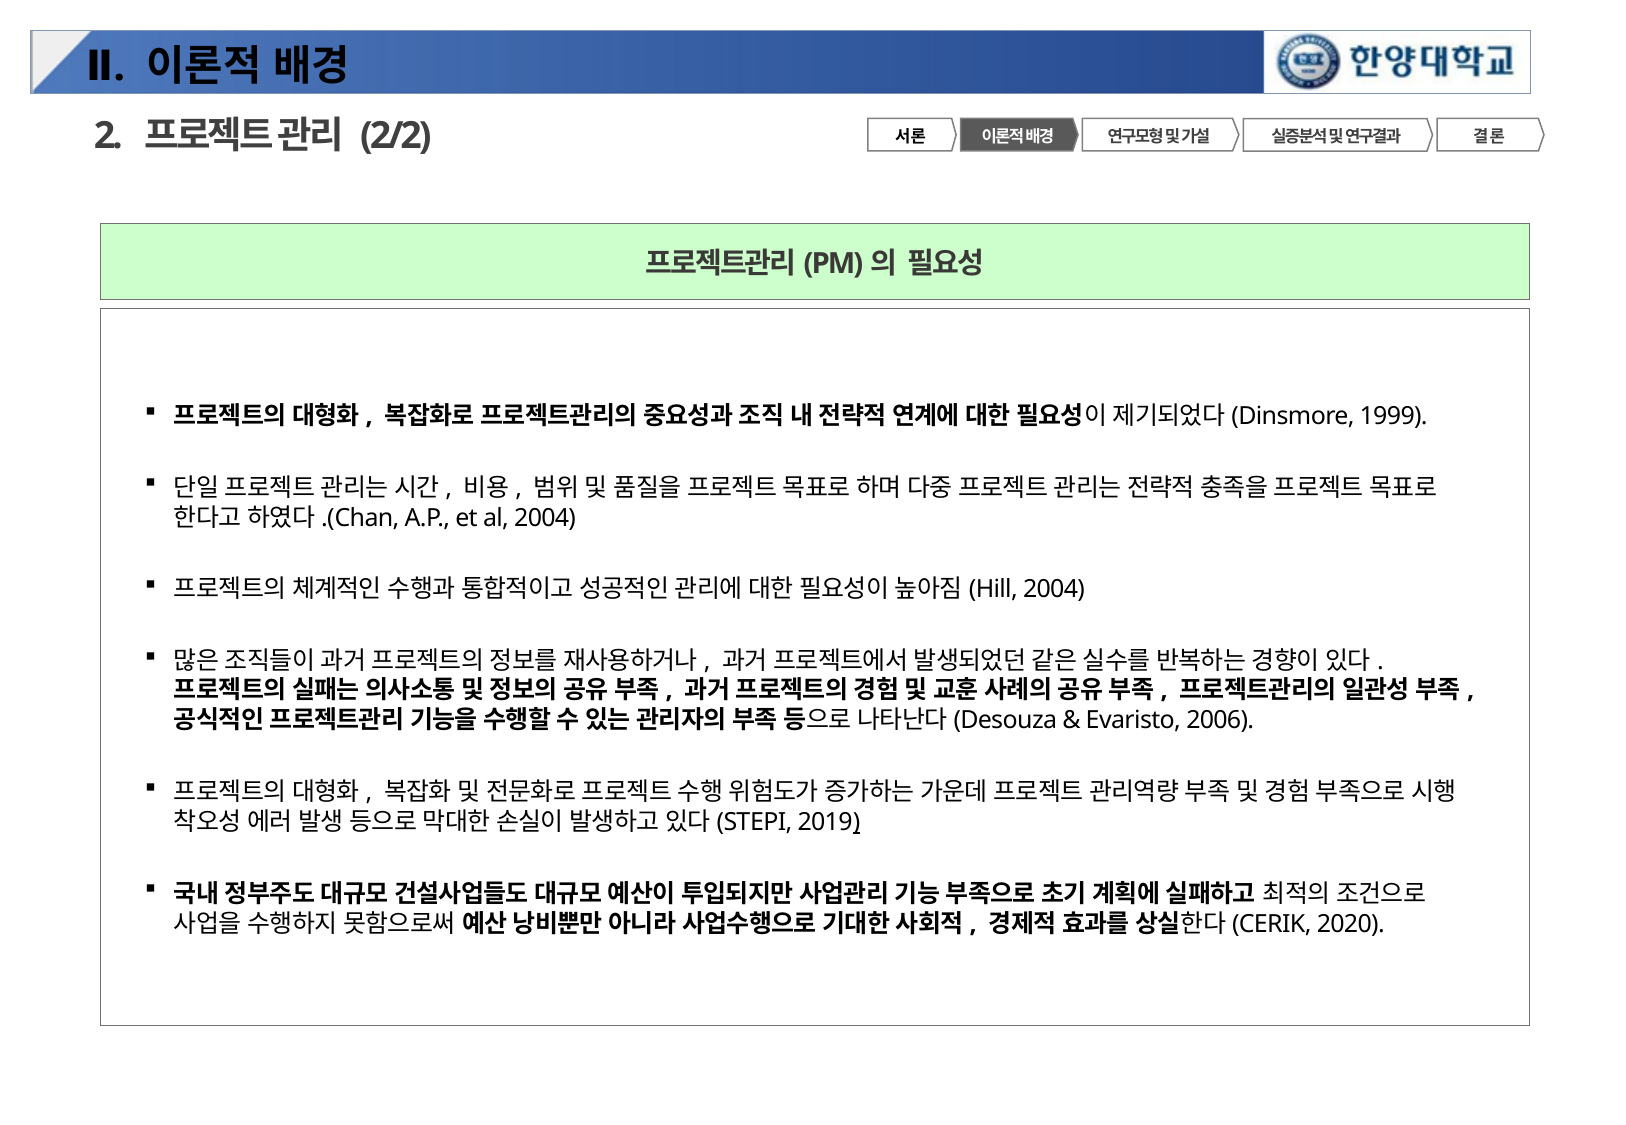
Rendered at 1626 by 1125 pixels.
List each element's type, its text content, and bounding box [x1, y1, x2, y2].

text_box 2. 프로젝트 관리 (2/2) [78, 91, 1544, 166]
text_box 프로젝트관리(PM)의 필요성 [100, 223, 1530, 300]
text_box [30, 30, 1531, 97]
text_box 프로젝트의 대형화, 복잡화로 프로젝트관리의 중요성과 조직 내 전략적 연계에 대한 필요성이 제기되었다(Dinsmore, 1999). 단일 프로젝트 관리는 시간, 비용, 범위 및 품질을 프로젝트 목표로 하며 다중 프로젝트 관리는 전략적 충족을 프로젝트 목표로 한다고 하였다.(Chan, A.P., et al, 2004) 프로젝트의 체계적인 수행과 통합적이고 성공적인 관리에 대한 필요성이 높아짐(Hill, 2004) 많은 조직들이 과거 프로젝트의 정보를 재사용하거나, 과거 프로젝트에서 발생되었던 같은 실수를 반복하는 경향이 있다. 프로젝트의 실패는 의사소통 및 정보의 공유 부족, 과거 프로젝트의 경험 및 교훈 사례의 공유 부족, 프로젝트관리의 일관성 부족, 공식적인 프로젝트관리 기능을 수행할 수 있는 관리자의 부족 등으로 나타난다(Desouza & Evaristo, 2006). 프로젝트의 대형화, 복잡화 및 전문화로 프로젝트 수행 위험도가 증가하는 가운데 프로젝트 관리역량 부족 및 경험 부족으로 시행 착오성 에러 발생 등으로 막대한 손실이 발생하고 있다(STEPI, 2019) 국내 정부주도 대규모 건설사업들도 대규모 예산이 투입되지만 사업관리 기능 부족으로 초기 계획에 실패하고 최적의 조건으로 사업을 수행하지 못함으로써 예산 낭비뿐만 아니라 사업수행으로 기대한 사회적, 경제적 효과를 상실한다(CERIK, 2020). [130, 392, 1505, 945]
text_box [867, 118, 1544, 152]
text_box [100, 308, 1530, 1026]
